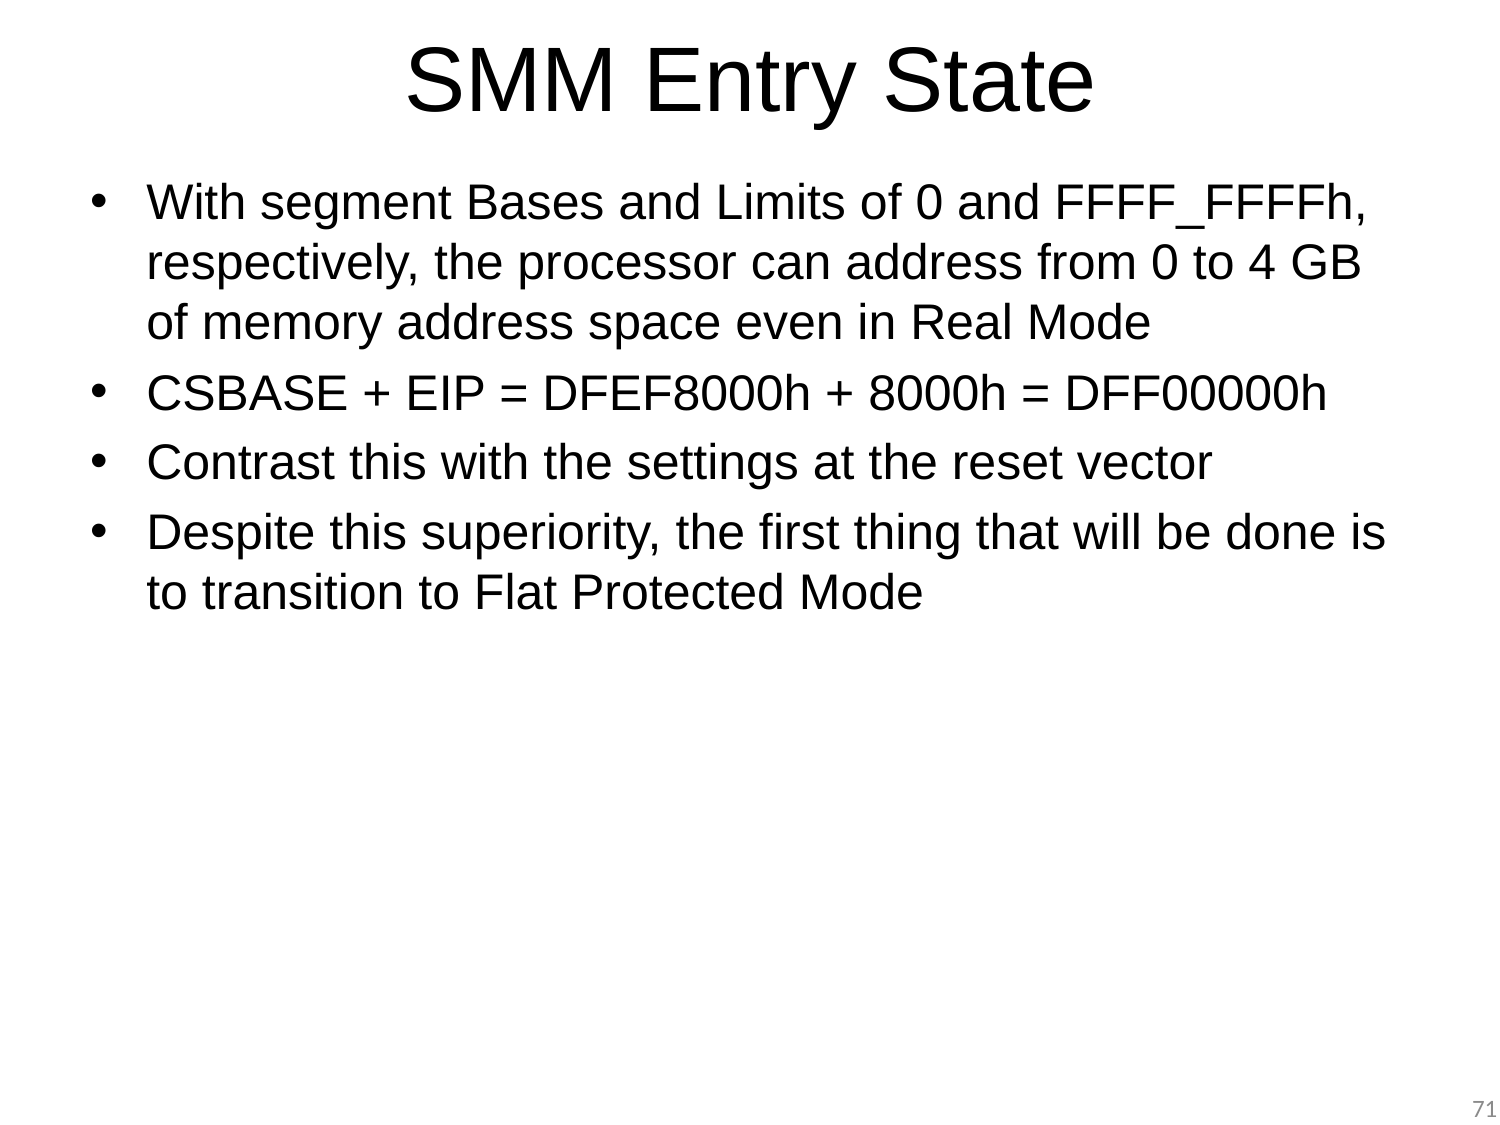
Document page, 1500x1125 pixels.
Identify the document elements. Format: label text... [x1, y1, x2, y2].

slide_number 71 [1162, 1077, 1500, 1125]
list With segment Bases and Limits of 0 and FFFF_FFFFh, respectively, the processor can address from 0 to 4 GB of memory address space even in Real Mode CSBASE + EIP = DFEF8000h + 8000h = DFF00000h Contrast this with the settings at the reset vector Despite this superiority, the first thing that will be done is to transition to Flat Protected Mode [75, 162, 1425, 1100]
title SMM Entry State [76, 0, 1427, 150]
